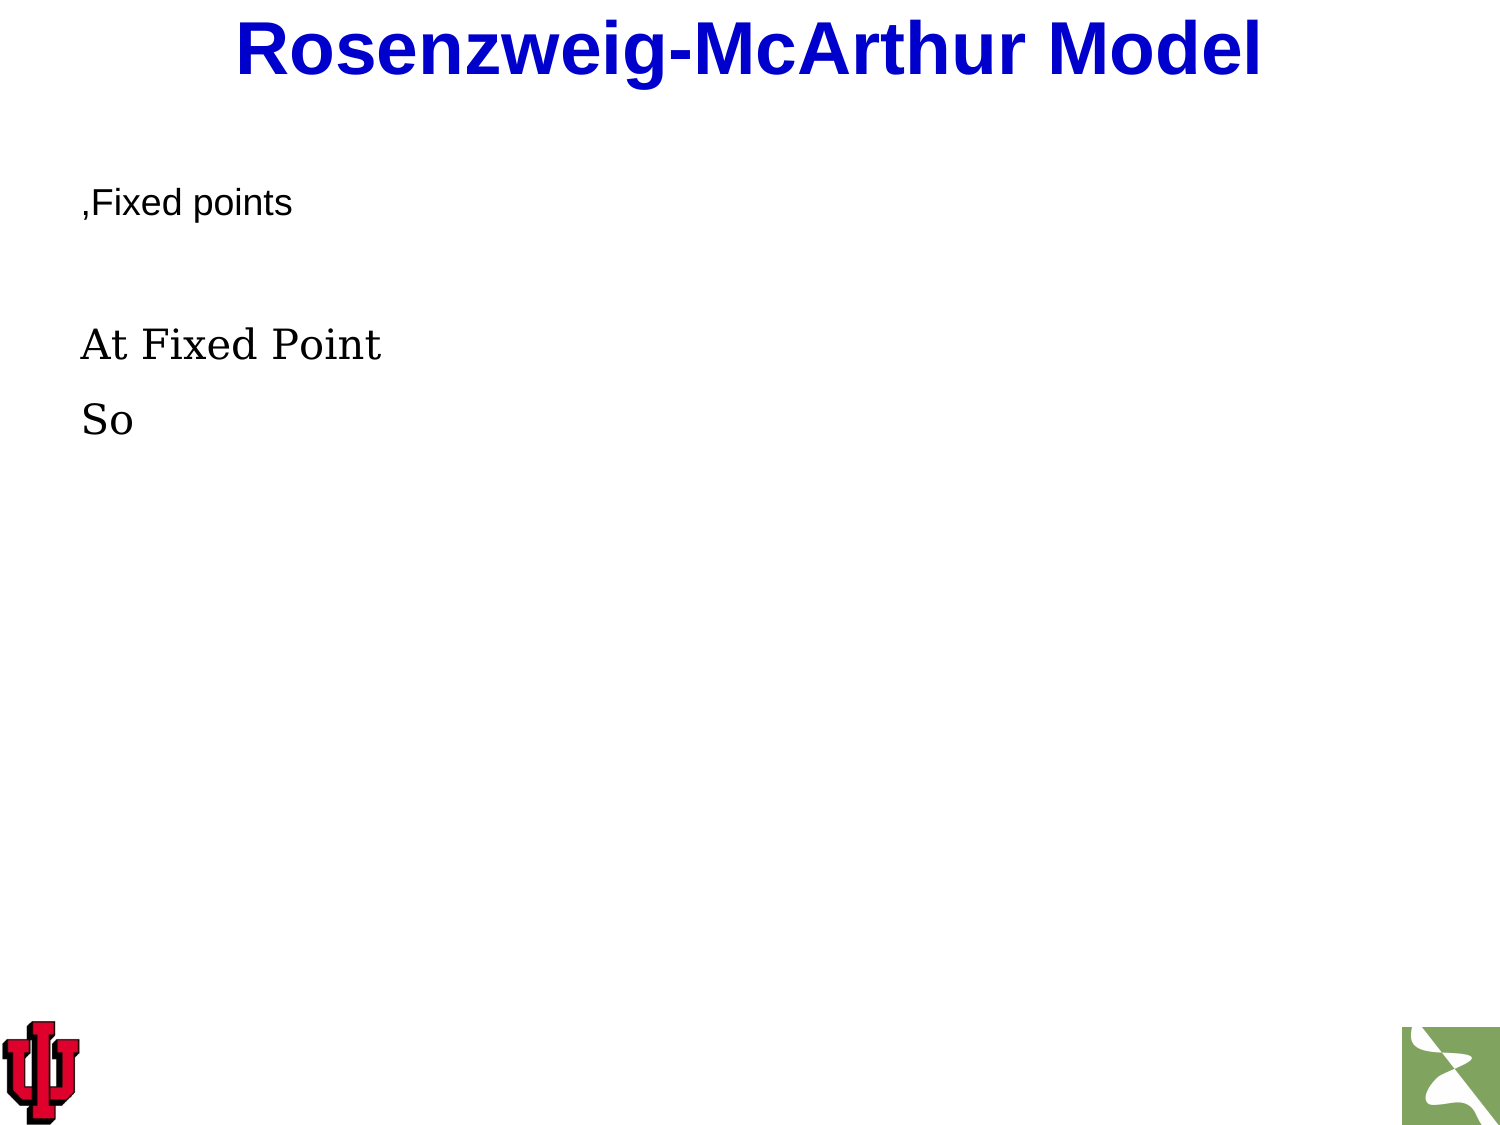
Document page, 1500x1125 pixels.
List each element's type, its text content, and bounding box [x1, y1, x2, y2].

picture [0, 1020, 80, 1125]
picture [1402, 1027, 1500, 1125]
title Rosenzweig-McArthur Model [0, 0, 1500, 90]
